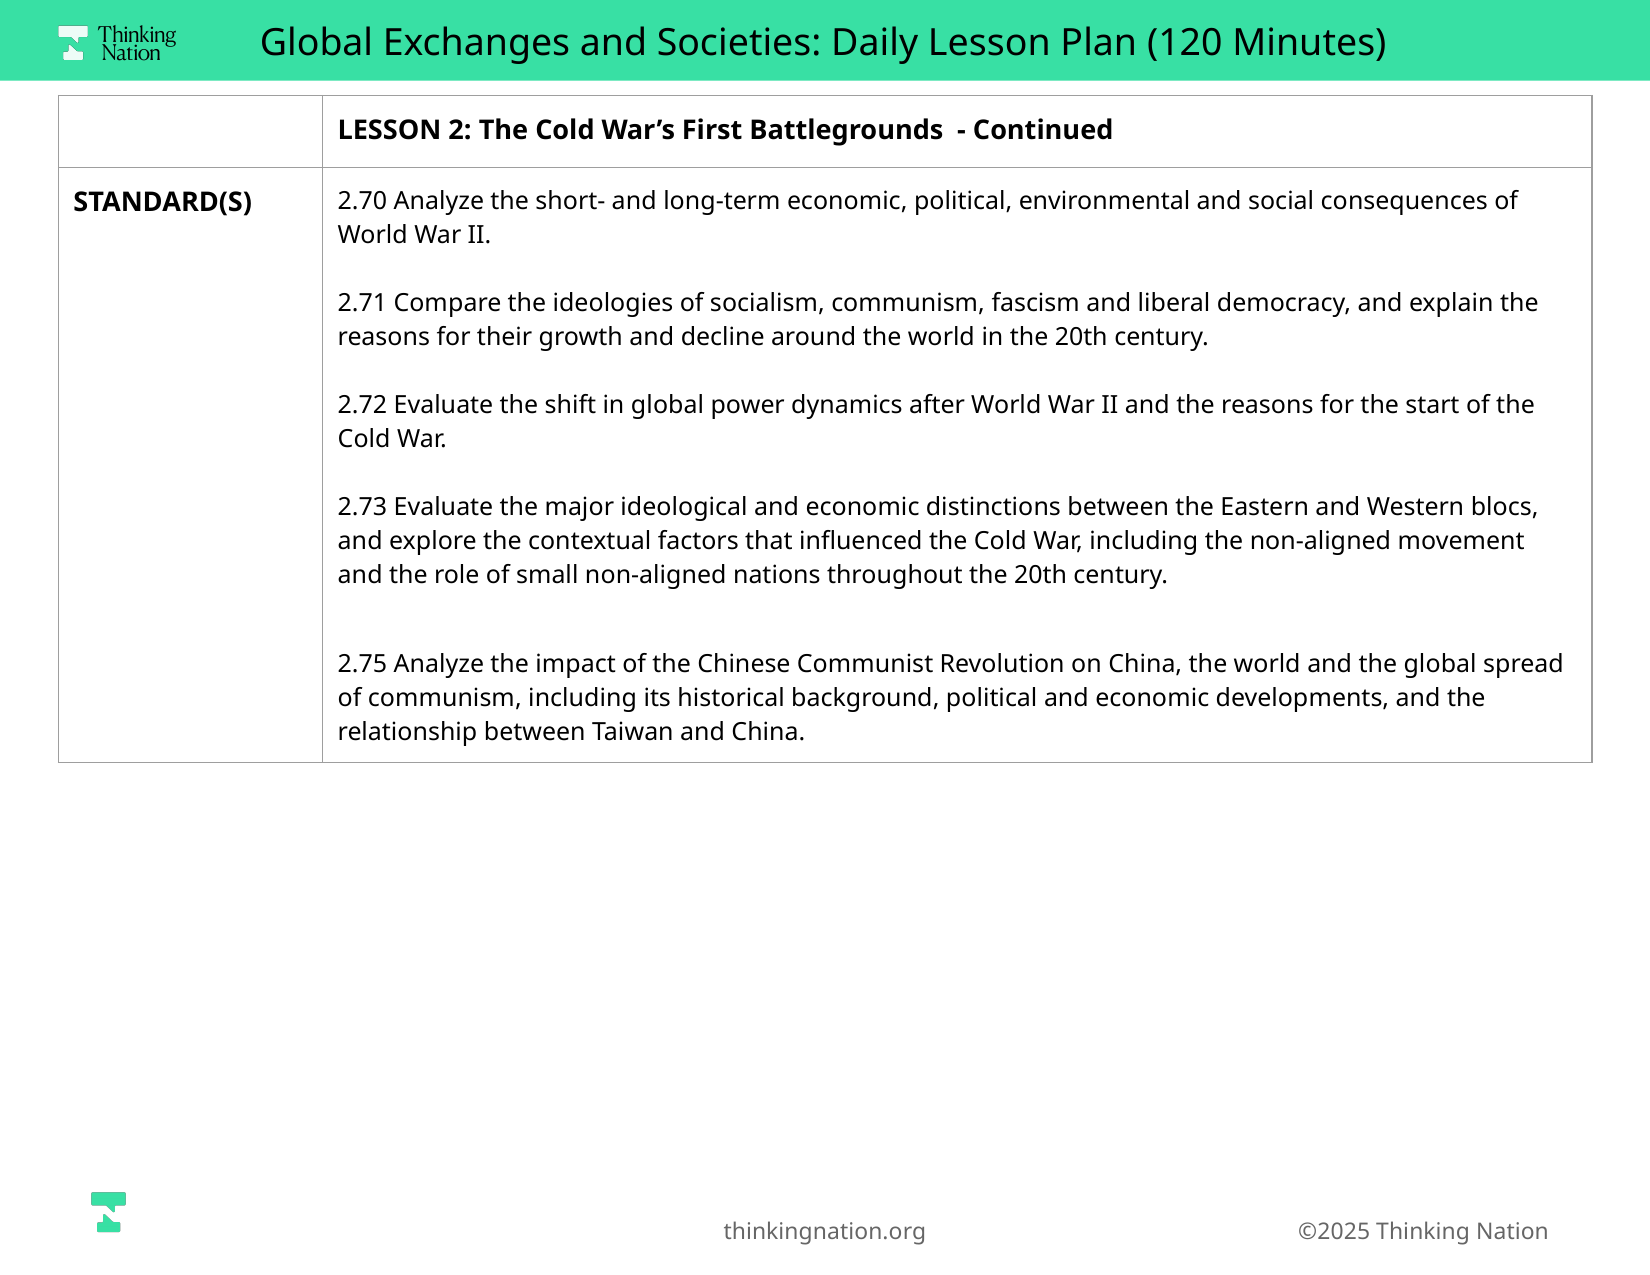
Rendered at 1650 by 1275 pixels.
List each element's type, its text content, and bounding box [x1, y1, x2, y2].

table_header [59, 96, 322, 167]
picture [80, 1184, 136, 1240]
table_cell 2.70 Analyze the short- and long-term economic, political, environmental and social consequences of World War II. 2.71 Compare the ideologies of socialism, communism, fascism and liberal democracy, and explain the reasons for their growth and decline around the world in the 20th century. 2.72 Evaluate the shift in global power dynamics after World War II and the reasons for the start of the Cold War. 2.73 Evaluate the major ideological and economic distinctions between the Eastern and Western blocs, and explore the contextual factors that influenced the Cold War, including the non-aligned movement and the role of small non-aligned nations throughout the 20th century. 2.75 Analyze the impact of the Chinese Communist Revolution on China, the world and the global spread of communism, including its historical background, political and economic developments, and the relationship between Taiwan and China. [323, 168, 1591, 762]
text_box ©2025 Thinking Nation [1174, 1200, 1566, 1240]
text_box Global Exchanges and Societies: Daily Lesson Plan (120 Minutes) [0, 0, 1650, 81]
table_cell STANDARD(S) [59, 168, 322, 762]
picture [45, 14, 180, 85]
table_header LESSON 2: The Cold War’s First Battlegrounds - Continued [323, 96, 1591, 167]
text_box thinkingnation.org [629, 1200, 1021, 1240]
